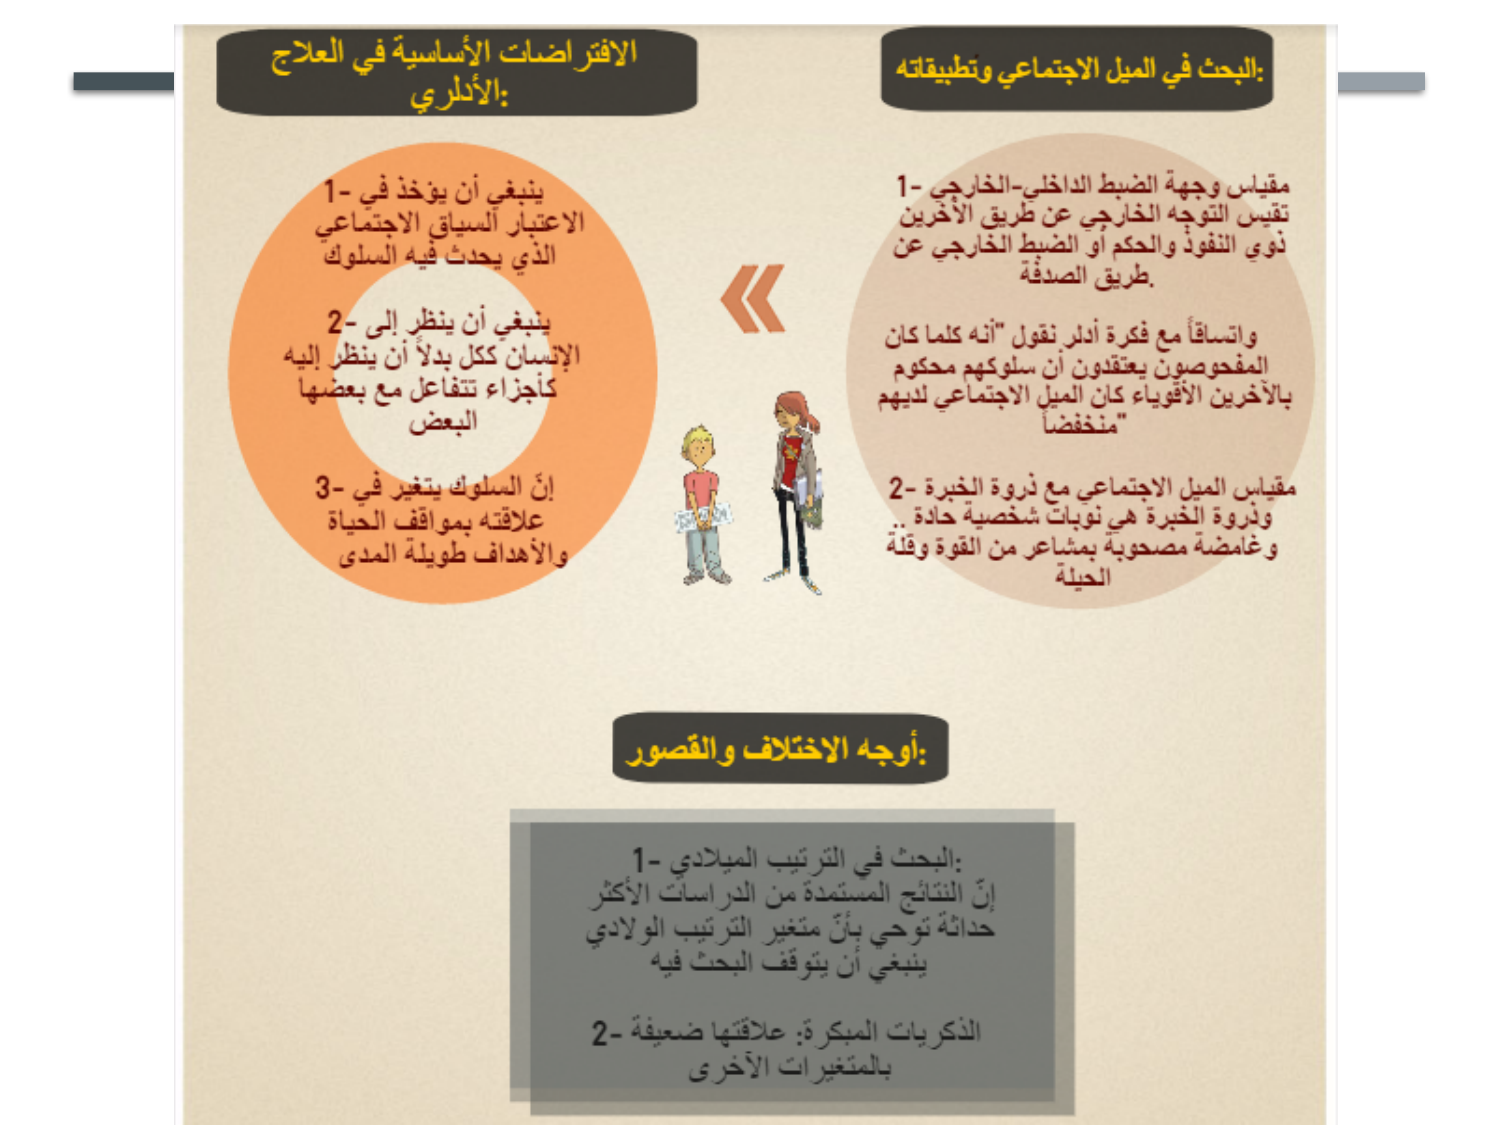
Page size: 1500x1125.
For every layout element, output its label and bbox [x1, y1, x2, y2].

picture [174, 24, 1338, 1125]
